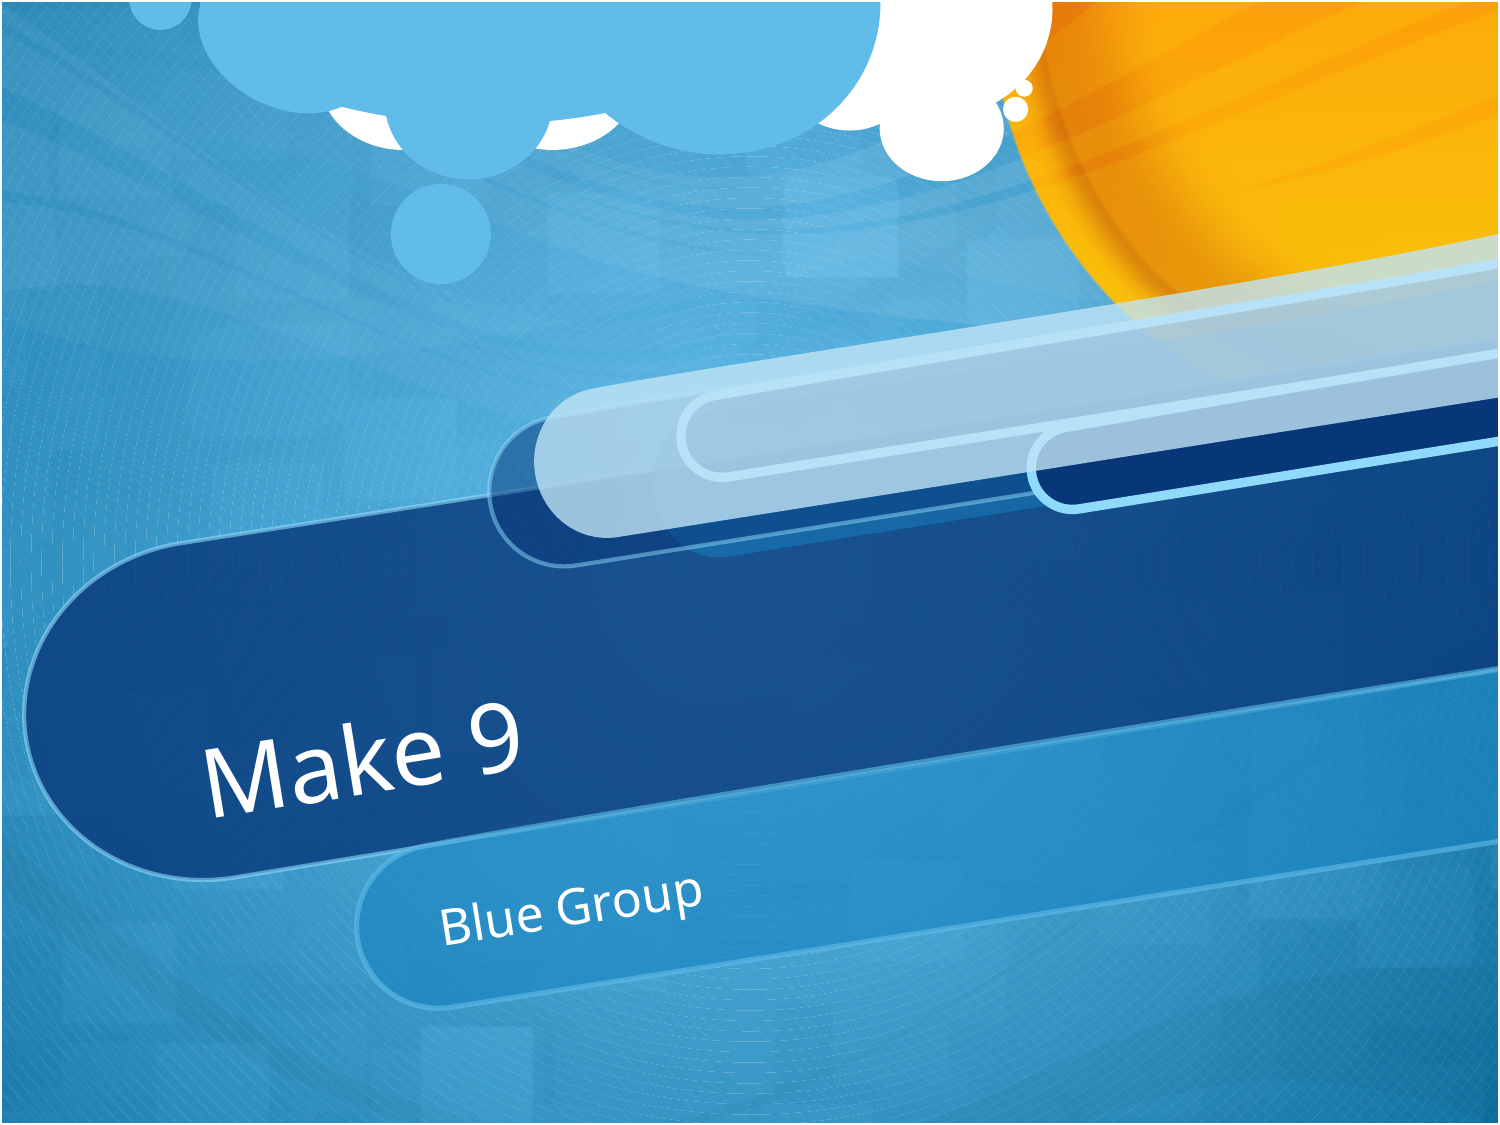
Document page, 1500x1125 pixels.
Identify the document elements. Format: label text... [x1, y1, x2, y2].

picture [360, 673, 1498, 1005]
subtitle Blue Group [413, 690, 1474, 1003]
picture [2, 2, 1498, 1123]
title Make 9 [154, 387, 1420, 849]
